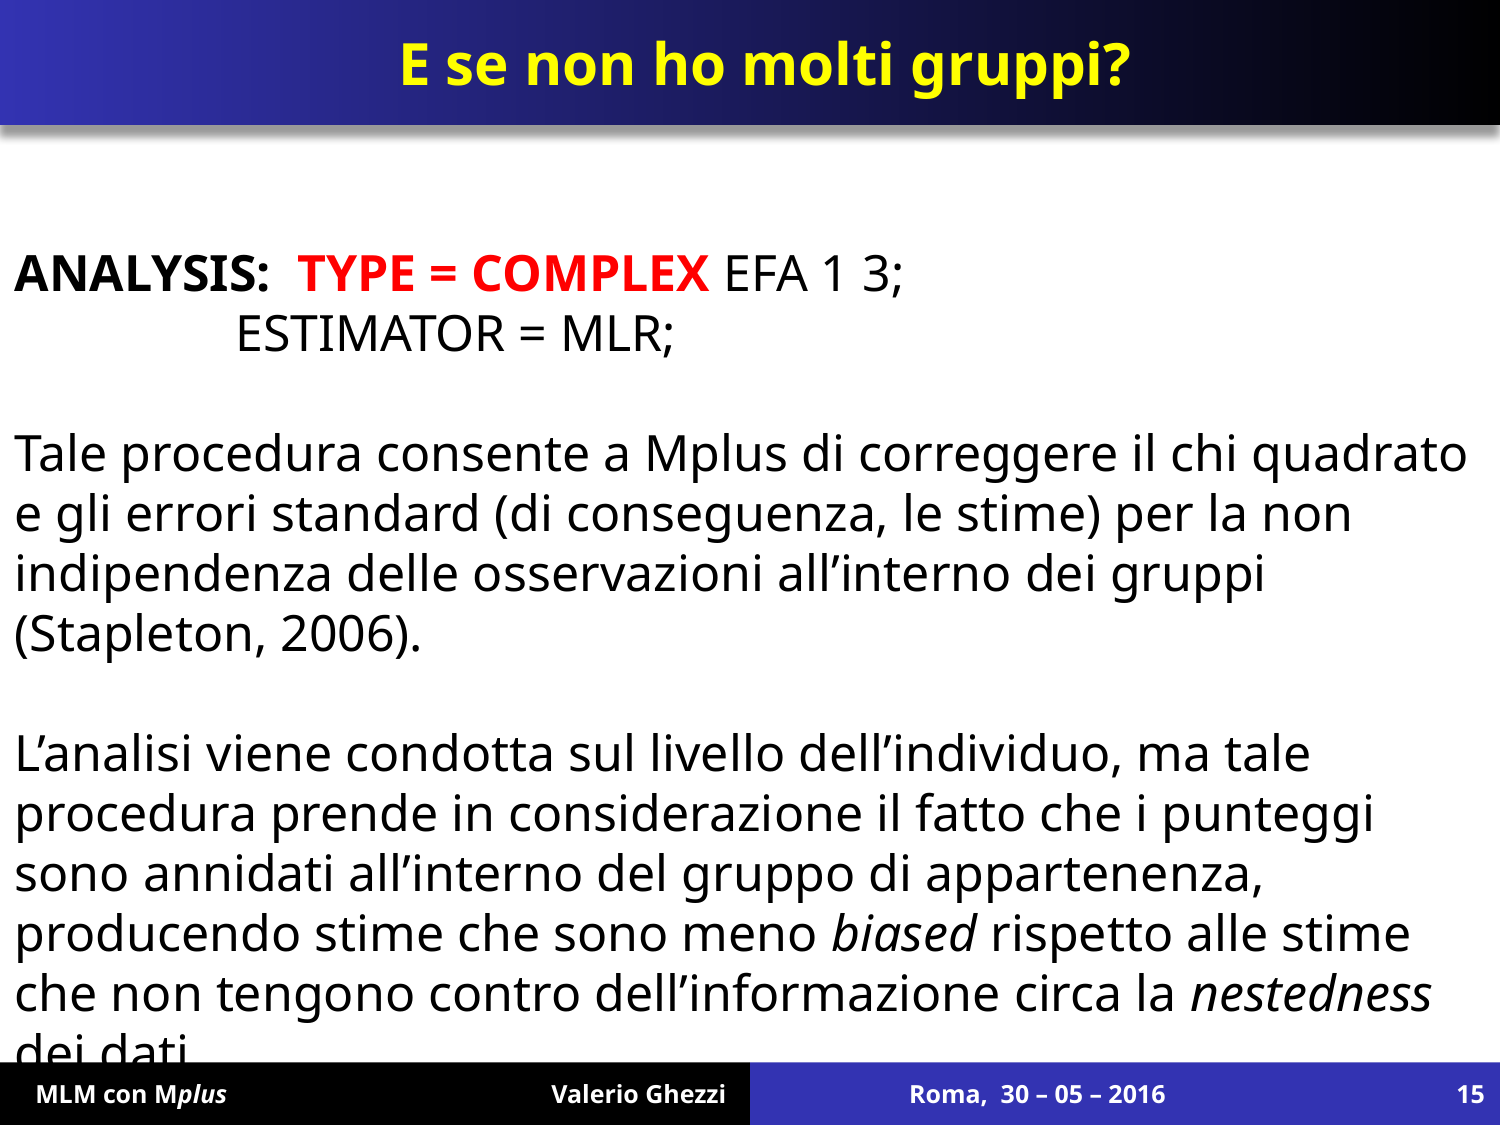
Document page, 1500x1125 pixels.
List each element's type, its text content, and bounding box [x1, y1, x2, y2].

text_box Roma, 30 – 05 – 2016 [750, 1090, 1325, 1125]
title E se non ho molti gruppi? [0, 0, 1500, 126]
slide_number 15 [1325, 1090, 1500, 1125]
list MLM con Mplus Valerio Ghezzi [0, 1090, 750, 1125]
text_box ANALYSIS: TYPE = COMPLEX EFA 1 3; ESTIMATOR = MLR; Tale procedura consente a Mplus di correggere il chi quadrato e gli errori standard (di conseguenza, le stime) per la non indipendenza delle osservazioni all’interno dei gruppi (Stapleton, 2006). L’analisi viene condotta sul livello dell’individuo, ma tale procedura prende in considerazione il fatto che i punteggi sono annidati all’interno del gruppo di appartenenza, producendo stime che sono meno biased rispetto alle stime che non tengono contro dell’informazione circa la nestedness dei dati. [0, 234, 1500, 1090]
